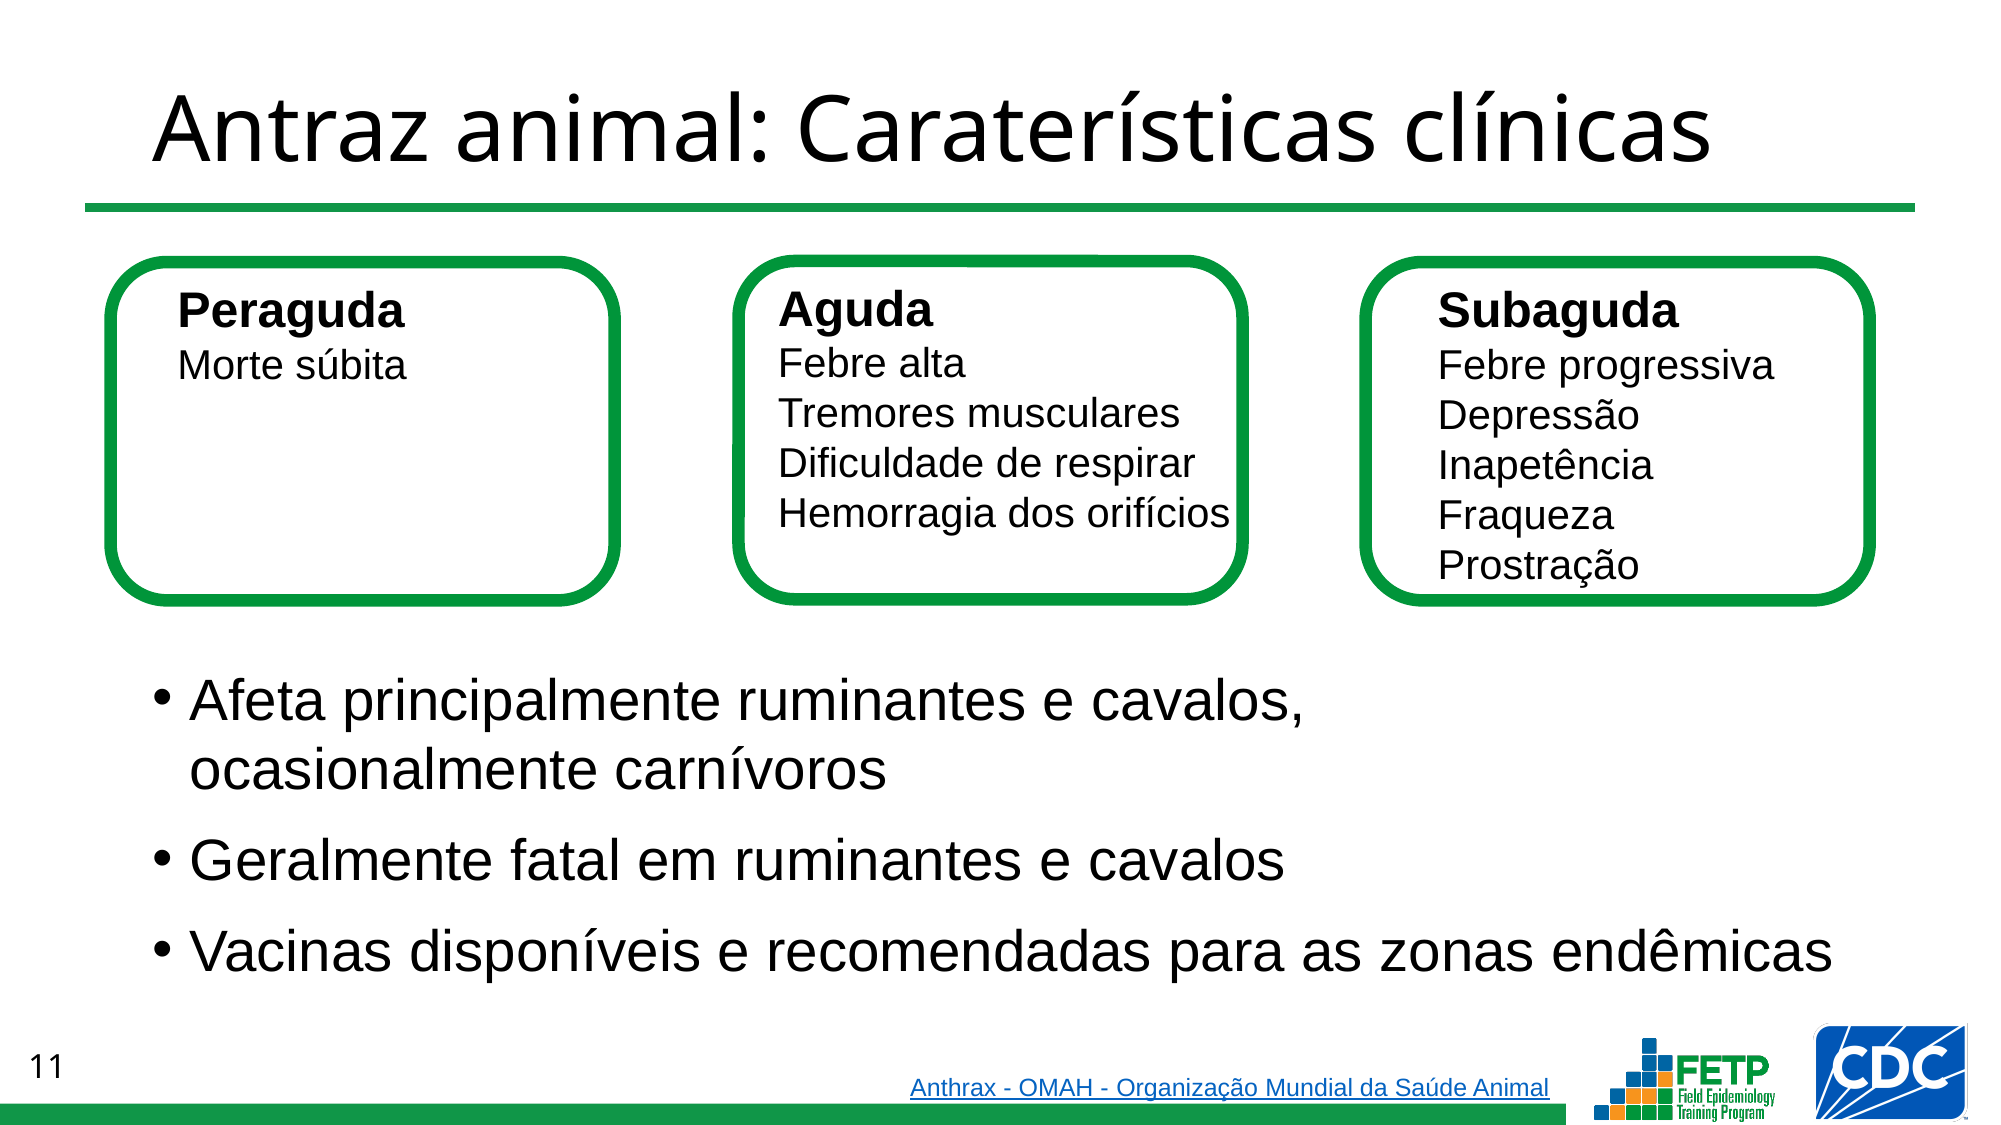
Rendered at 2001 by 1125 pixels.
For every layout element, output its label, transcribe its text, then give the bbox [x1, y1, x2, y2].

picture [1813, 1023, 1968, 1122]
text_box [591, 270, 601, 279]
list Anthrax - OMAH - Organização Mundial da Saúde Animal [781, 1067, 1565, 1103]
text_box Aguda Febre alta Tremores musculares Dificuldade de respirar Hemorragia dos orifícios [1217, 268, 1267, 484]
text_box [1364, 260, 1871, 602]
text_box [124, 484, 1850, 810]
title Antraz animal: Caraterísticas clínicas [137, 75, 1863, 207]
picture [1594, 1038, 1775, 1122]
list Afeta principalmente ruminantes e cavalos, ocasionalmente carnívoros Geralmente fatal em ruminantes e cavalos Vacinas disponíveis e recomendadas para as zonas endêmicas [137, 654, 1863, 1004]
text_box [737, 259, 1244, 601]
text_box [109, 260, 616, 602]
